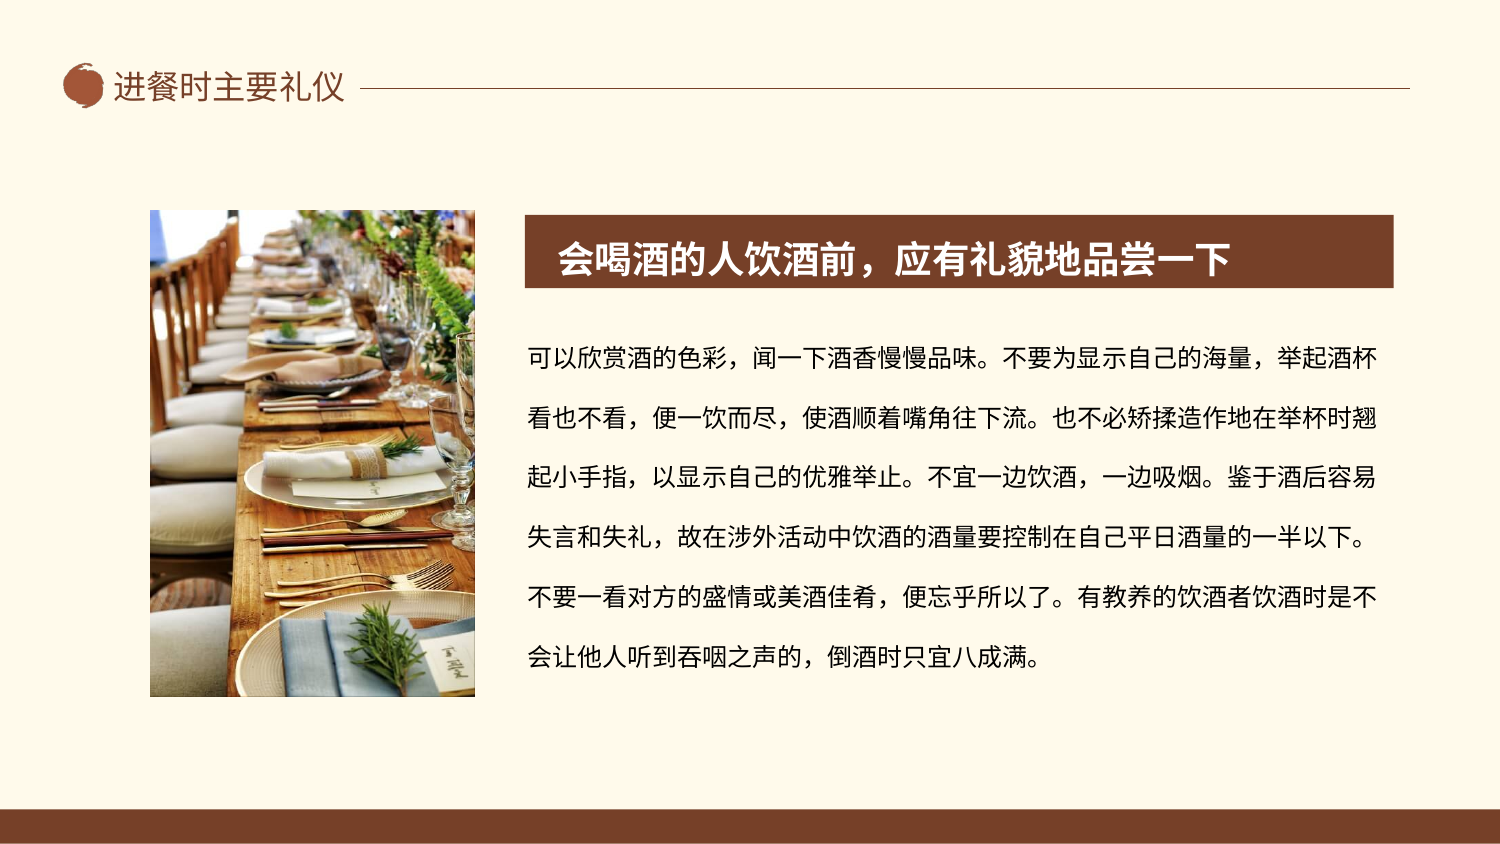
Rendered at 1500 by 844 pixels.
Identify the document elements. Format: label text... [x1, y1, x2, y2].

picture [149, 210, 475, 697]
picture [60, 60, 107, 111]
text_box 可以欣赏酒的色彩，闻一下酒香慢慢品味。不要为显示自己的海量，举起酒杯看也不看，便一饮而尽，使酒顺着嘴角往下流。也不必矫揉造作地在举杯时翘起小手指，以显示自己的优雅举止。不宜一边饮酒，一边吸烟。鉴于酒后容易失言和失礼，故在涉外活动中饮酒的酒量要控制在自己平日酒量的一半以下。不要一看对方的盛情或美酒佳肴，便忘乎所以了。有教养的饮酒者饮酒时是不会让他人听到吞咽之声的，倒酒时只宜八成满。 [512, 304, 1400, 679]
text_box 会喝酒的人饮酒前，应有礼貌地品尝一下 [524, 214, 1394, 289]
